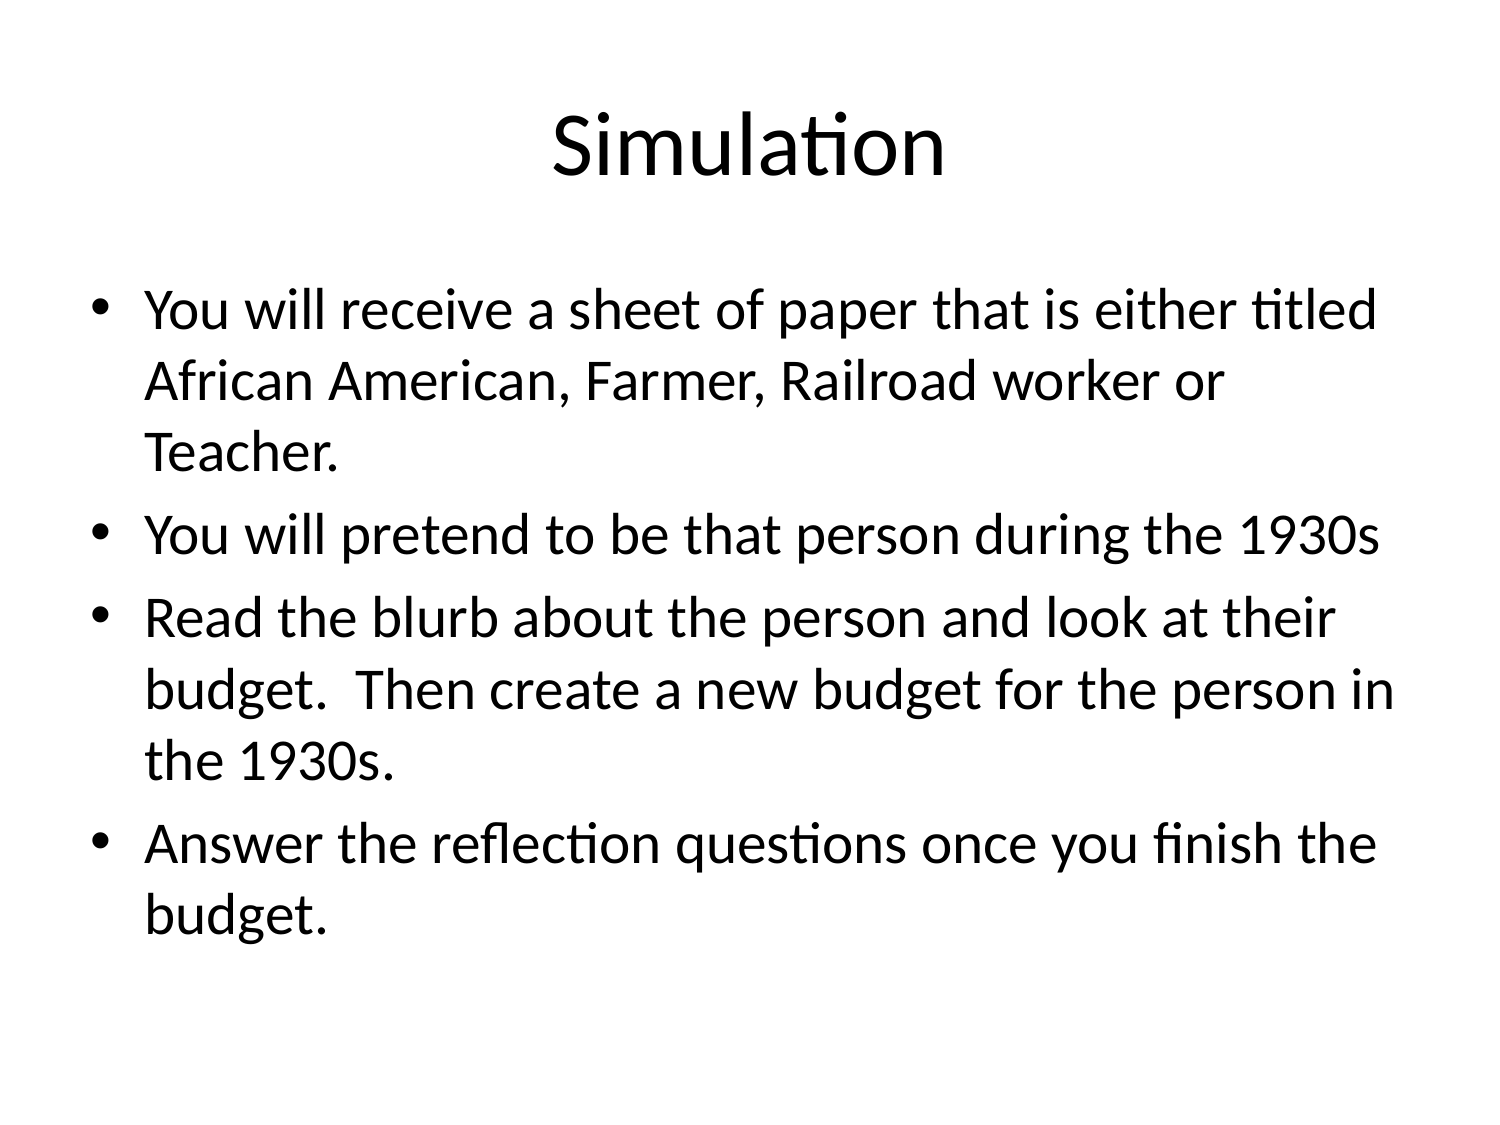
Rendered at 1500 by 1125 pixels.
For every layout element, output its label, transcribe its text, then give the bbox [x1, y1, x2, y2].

list You will receive a sheet of paper that is either titled African American, Farmer, Railroad worker or Teacher. You will pretend to be that person during the 1930s Read the blurb about the person and look at their budget. Then create a new budget for the person in the 1930s. Answer the reflection questions once you finish the budget. [75, 262, 1425, 1005]
title Simulation [75, 45, 1425, 233]
